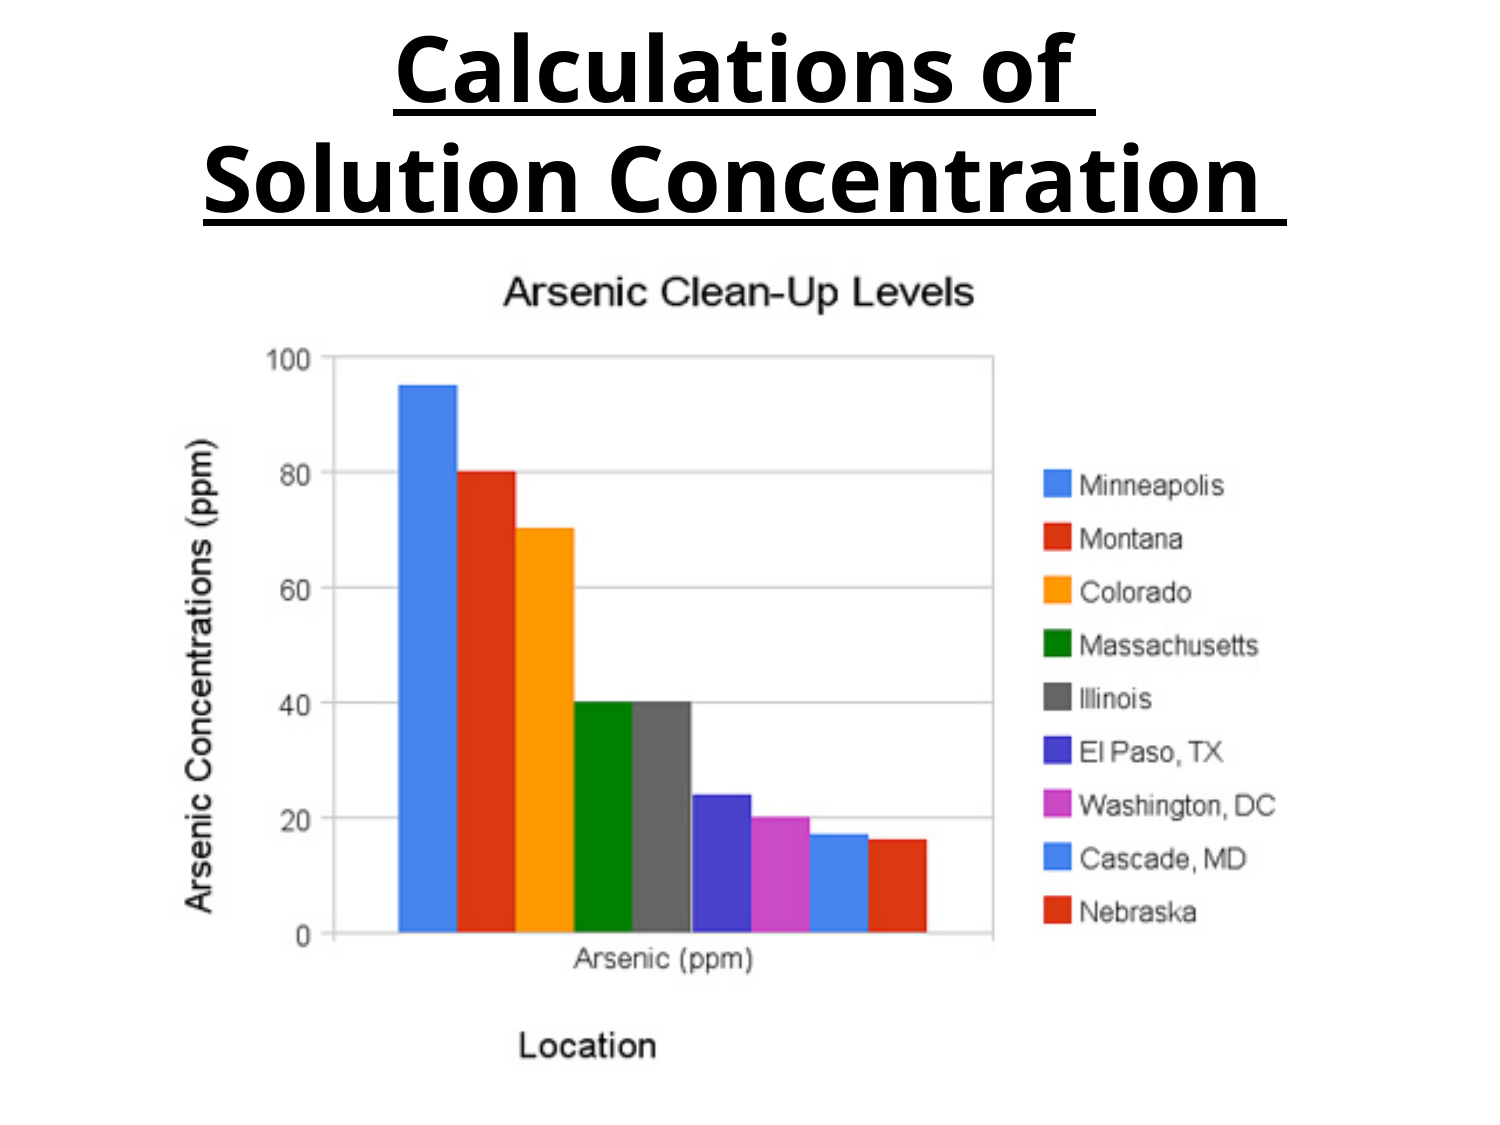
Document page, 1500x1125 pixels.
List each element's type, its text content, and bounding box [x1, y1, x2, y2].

title Calculations of Solution Concentration [107, 0, 1383, 242]
picture [154, 243, 1325, 1086]
